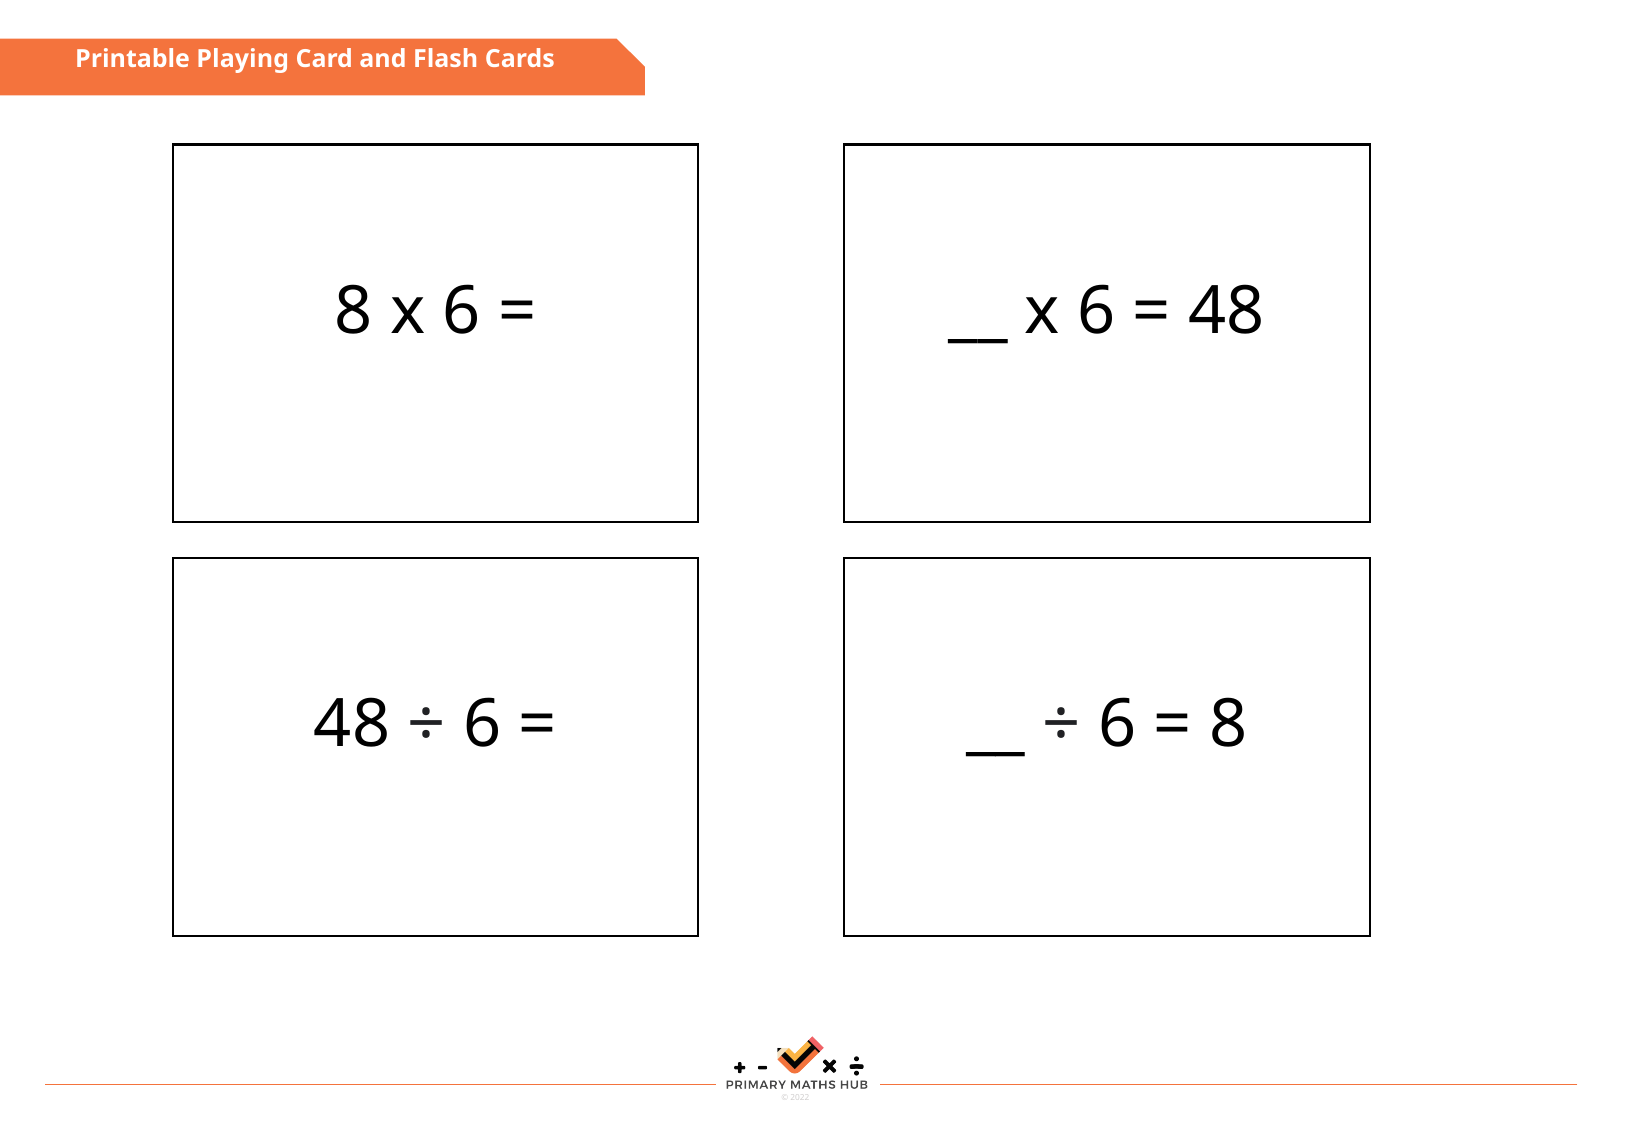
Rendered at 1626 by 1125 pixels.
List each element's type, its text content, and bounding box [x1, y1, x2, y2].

text_box [843, 557, 1371, 937]
text_box [172, 768, 699, 937]
text_box [172, 557, 699, 672]
text_box © 2022 [720, 1084, 870, 1110]
text_box 8 x 6 = [172, 259, 699, 355]
text_box 48 ÷ 6 = [172, 672, 699, 768]
text_box __ x 6 = 48 [844, 259, 1370, 355]
text_box [172, 355, 699, 523]
text_box [172, 143, 699, 259]
picture [722, 1034, 872, 1094]
text_box __ ÷ 6 = 8 [844, 672, 1370, 768]
text_box Printable Playing Card and Flash Cards [0, 37, 646, 97]
text_box [843, 143, 1371, 523]
